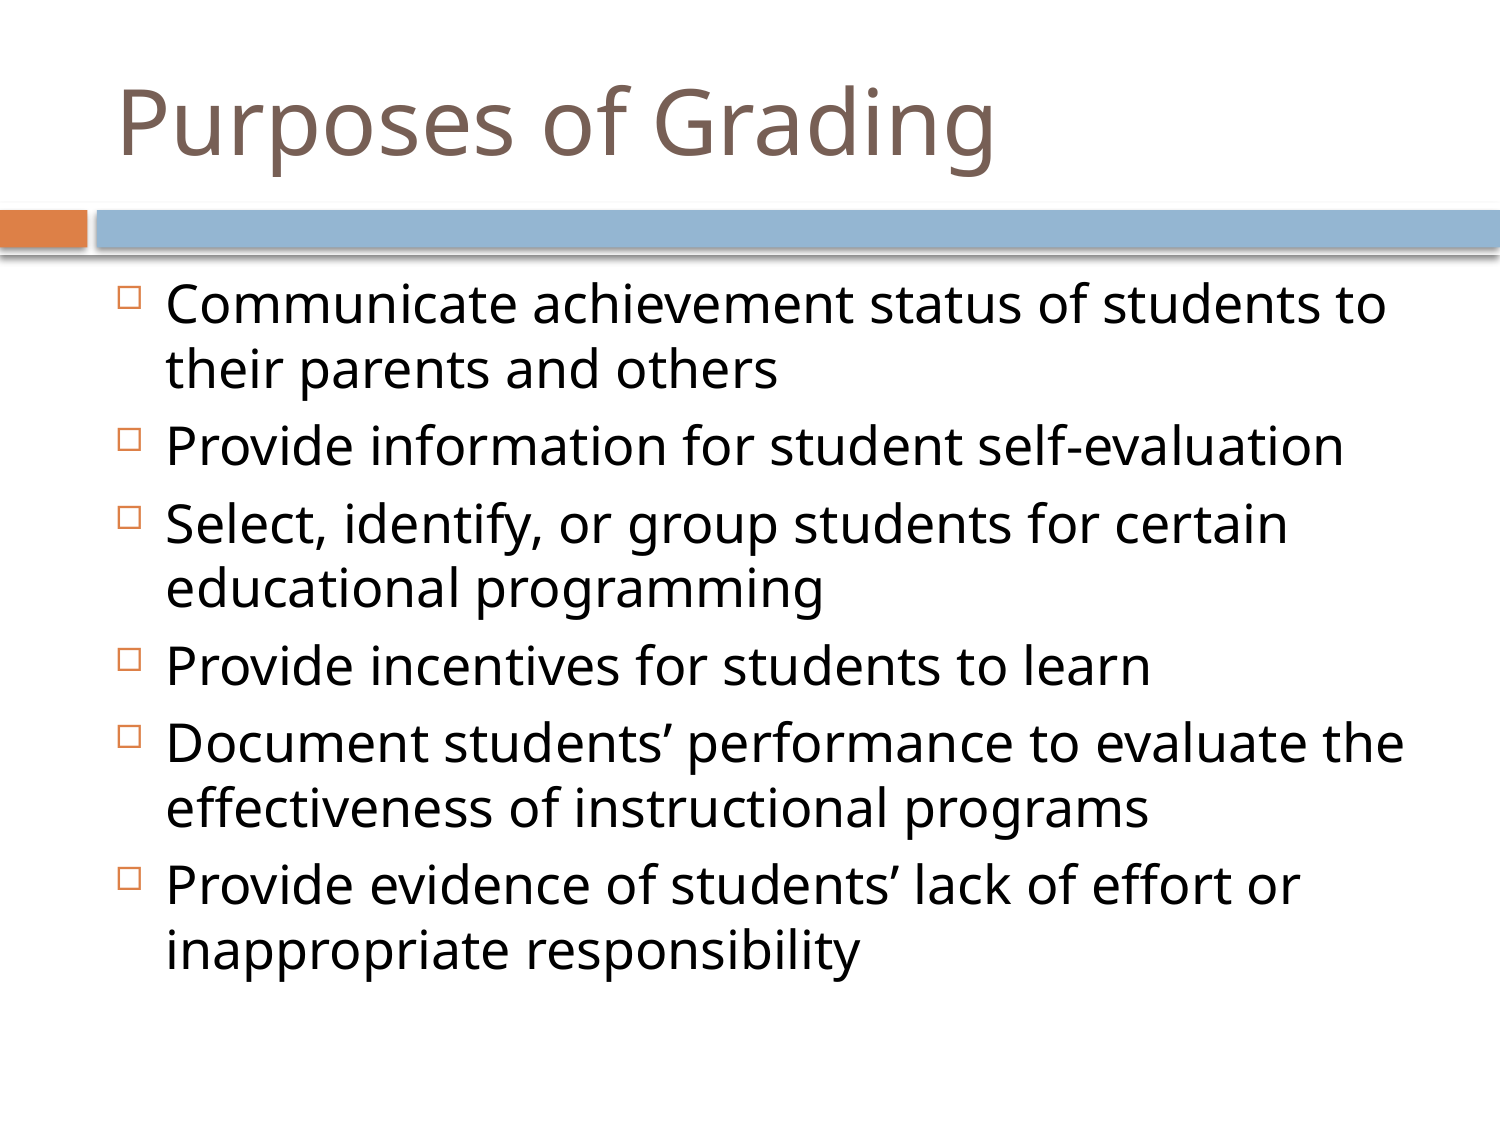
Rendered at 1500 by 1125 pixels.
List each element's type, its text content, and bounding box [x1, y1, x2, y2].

title Purposes of Grading [100, 37, 1438, 200]
list Communicate achievement status of students to their parents and others Provide information for student self-evaluation Select, identify, or group students for certain educational programming Provide incentives for students to learn Document students’ performance to evaluate the effectiveness of instructional programs Provide evidence of students’ lack of effort or inappropriate responsibility [100, 262, 1438, 1000]
